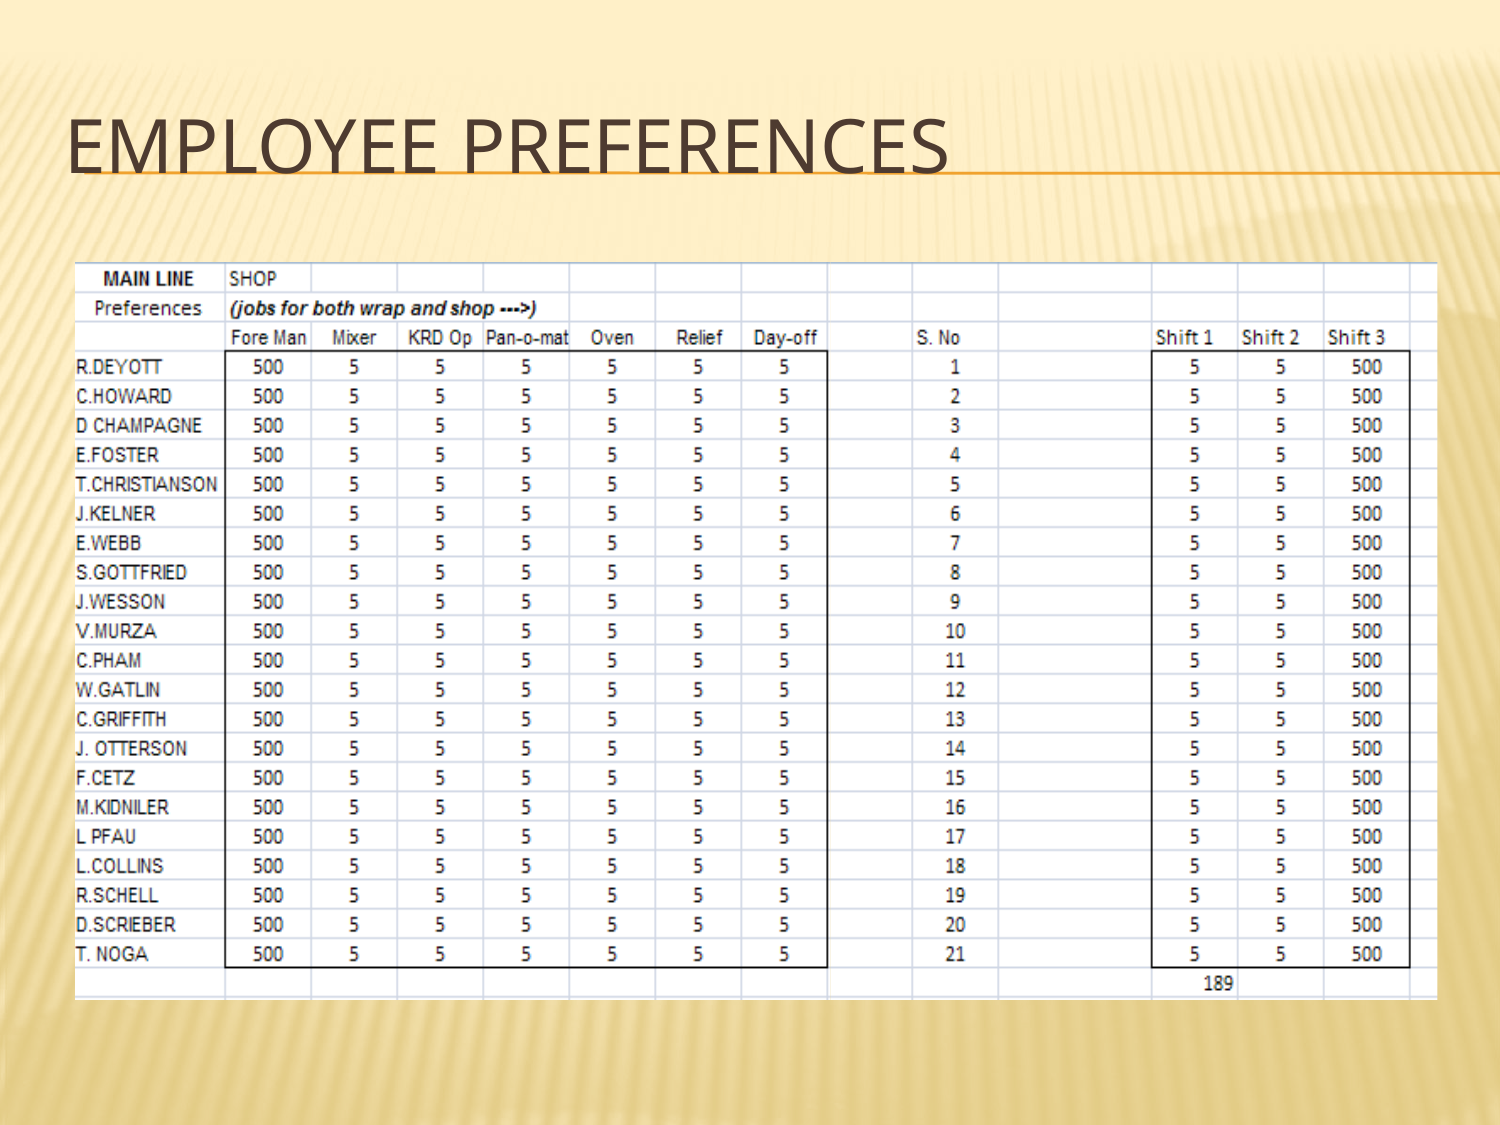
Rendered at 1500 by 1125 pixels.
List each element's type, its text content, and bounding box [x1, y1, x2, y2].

title Employee preferences [49, 75, 1475, 213]
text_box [74, 262, 1438, 1001]
